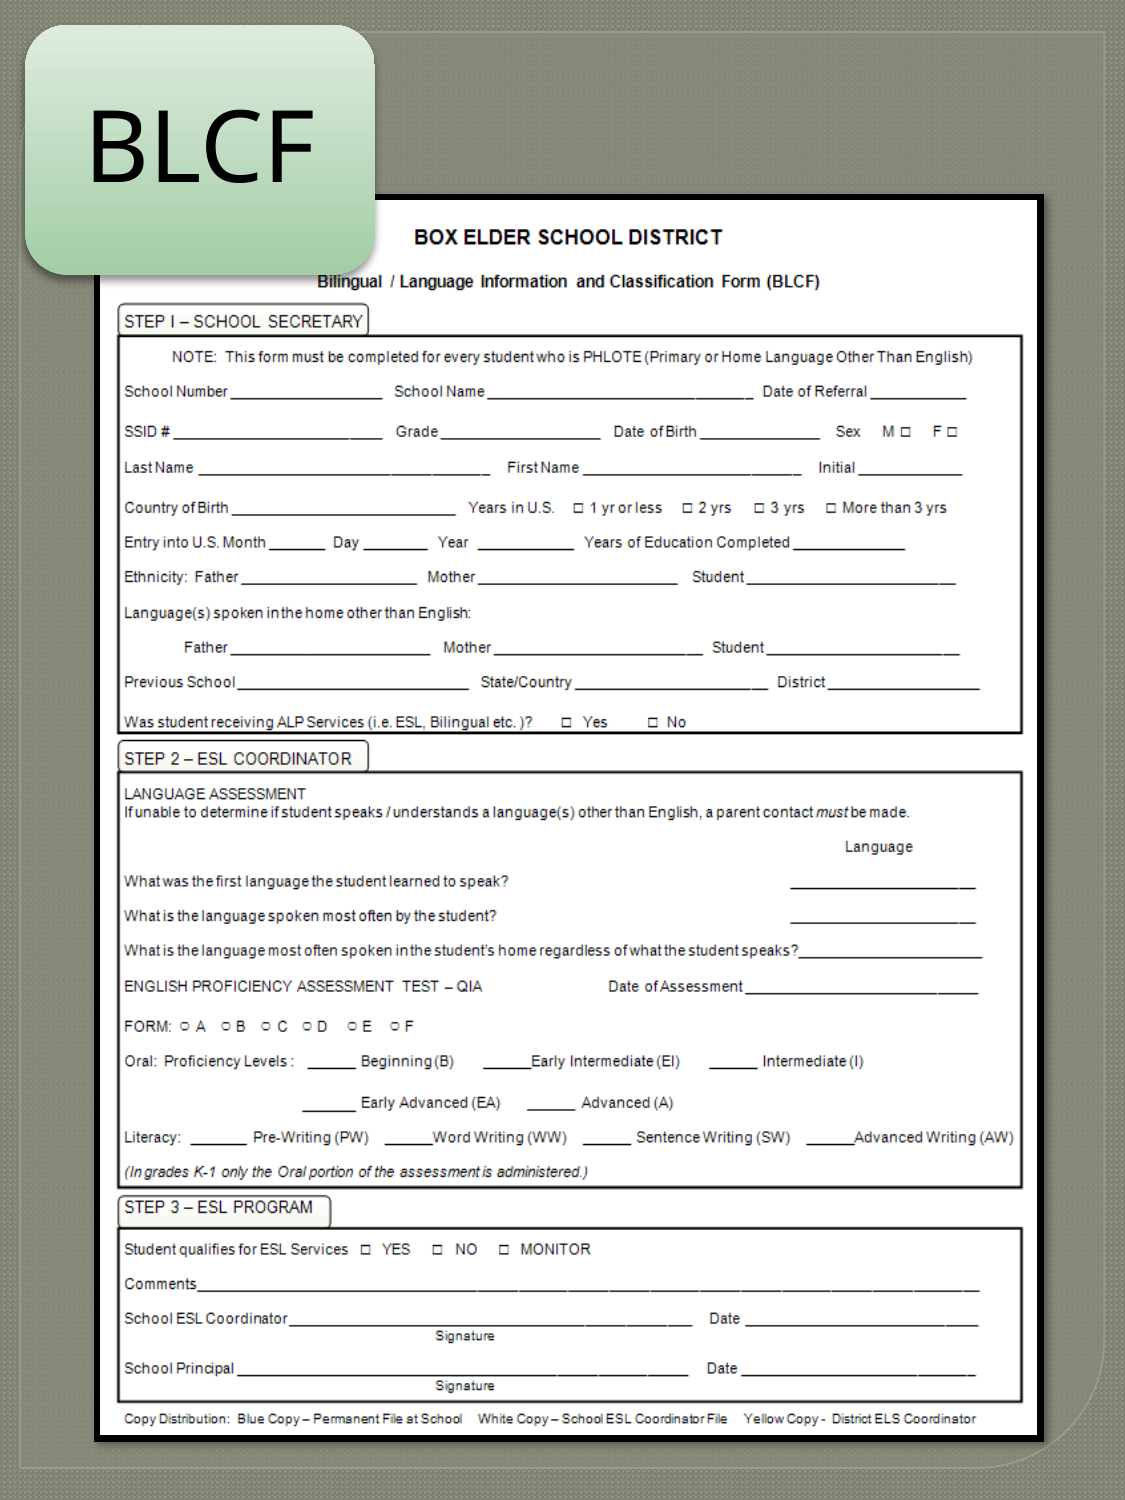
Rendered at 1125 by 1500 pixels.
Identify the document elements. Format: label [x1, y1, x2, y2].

text_box [24, 24, 376, 276]
list [99, 199, 1038, 1436]
